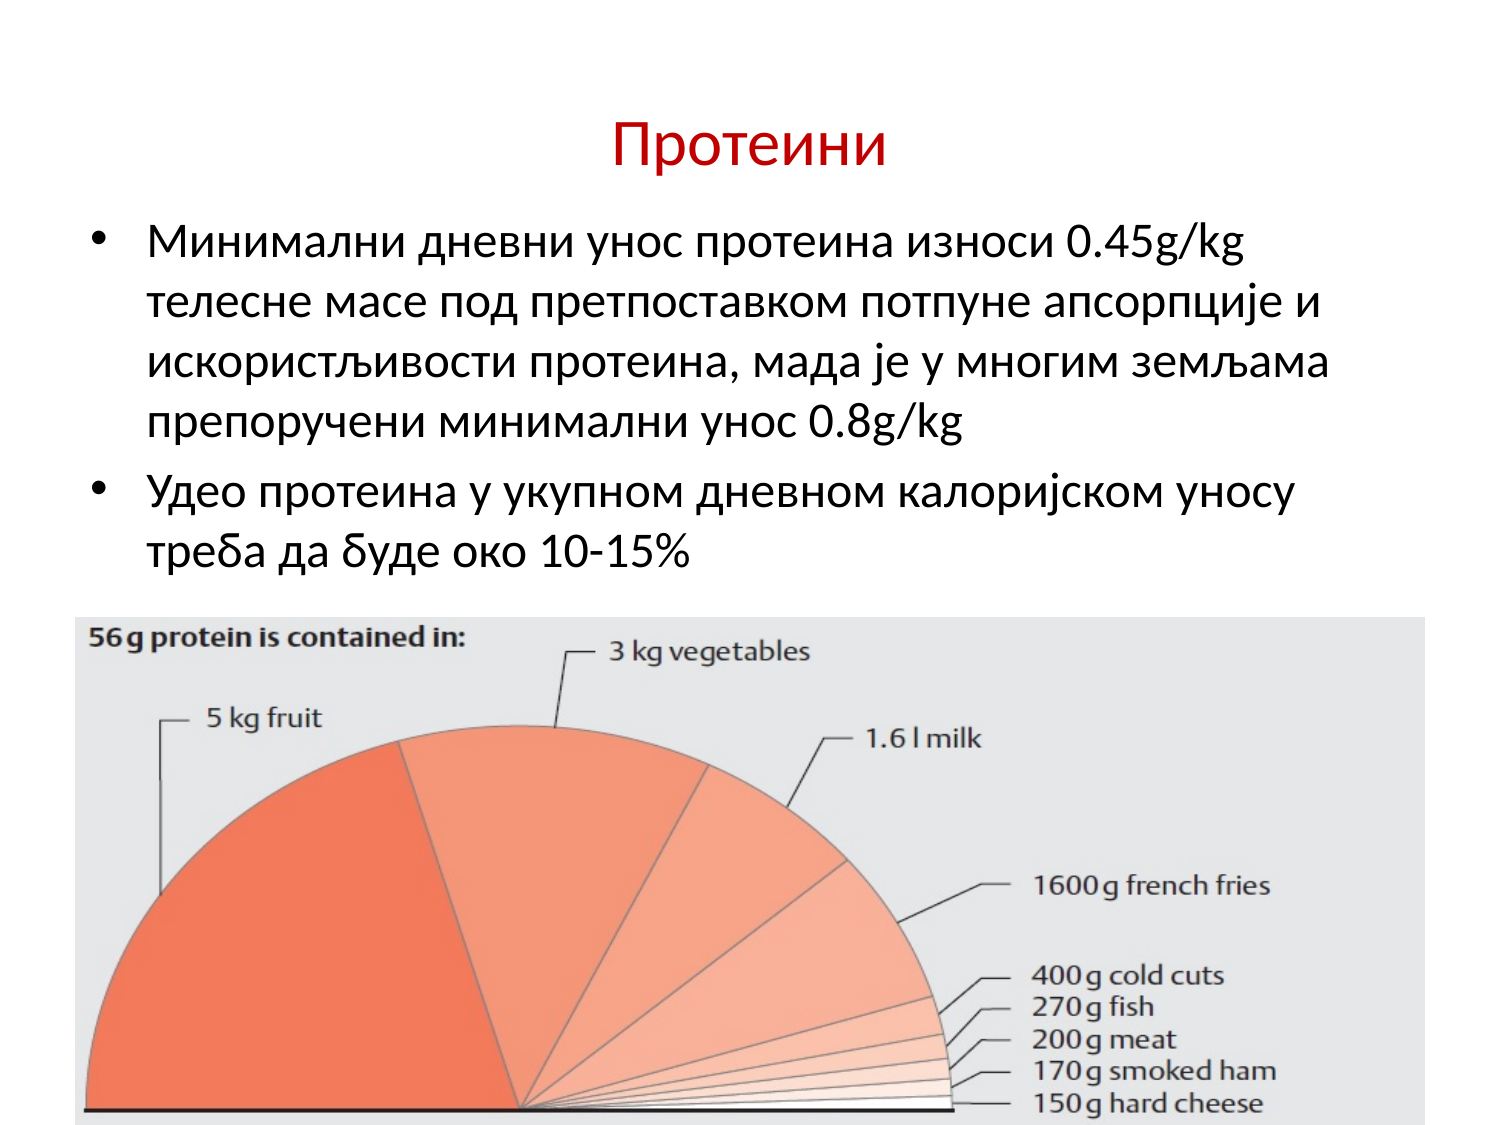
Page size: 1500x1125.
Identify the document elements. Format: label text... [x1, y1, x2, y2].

title Протеини [75, 45, 1425, 200]
picture [74, 617, 1426, 1125]
list Mинимални дневни унос протеина износи 0.45g/kg телесне масе под претпоставком потпуне апсорпције и искористљивости протеина, мада је у многим земљама препоручени минимални унос 0.8g/kg Удео протеина у укупном дневном калоријском уносу треба да буде око 10-15% [75, 200, 1425, 616]
